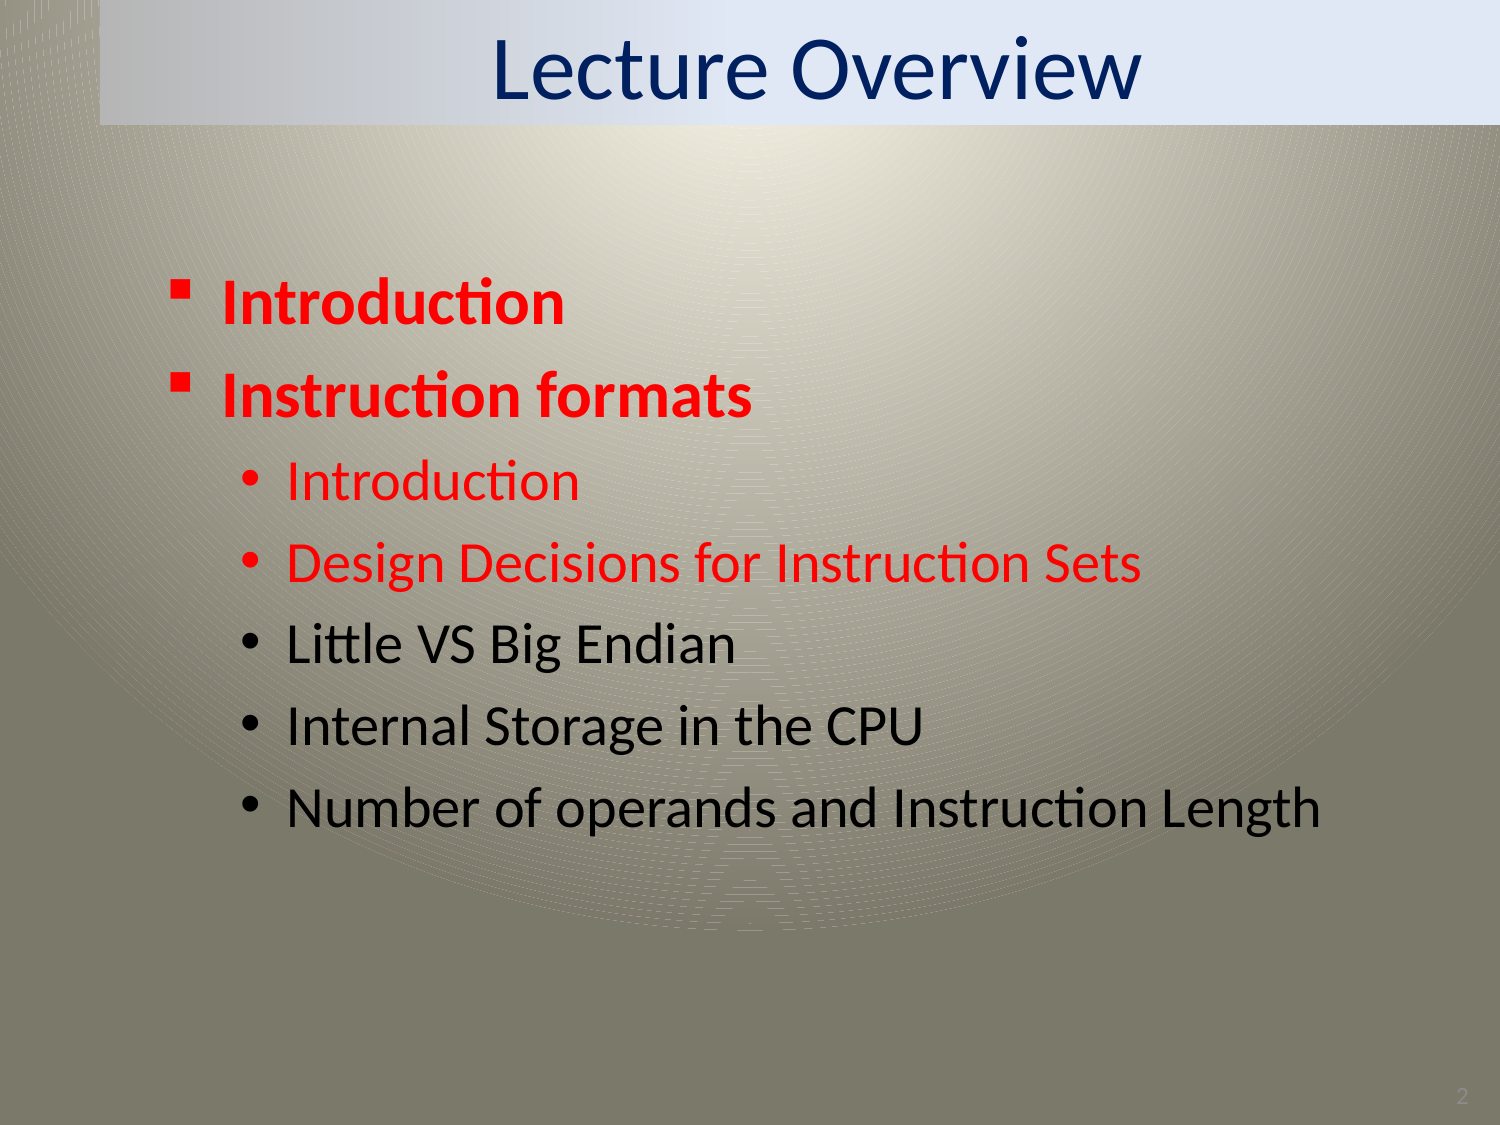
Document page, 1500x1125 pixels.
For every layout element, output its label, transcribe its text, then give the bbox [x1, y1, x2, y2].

list Introduction Instruction formats Introduction Design Decisions for Instruction Sets Little VS Big Endian Internal Storage in the CPU Number of operands and Instruction Length [150, 249, 1488, 993]
title Lecture Overview [135, 0, 1500, 125]
